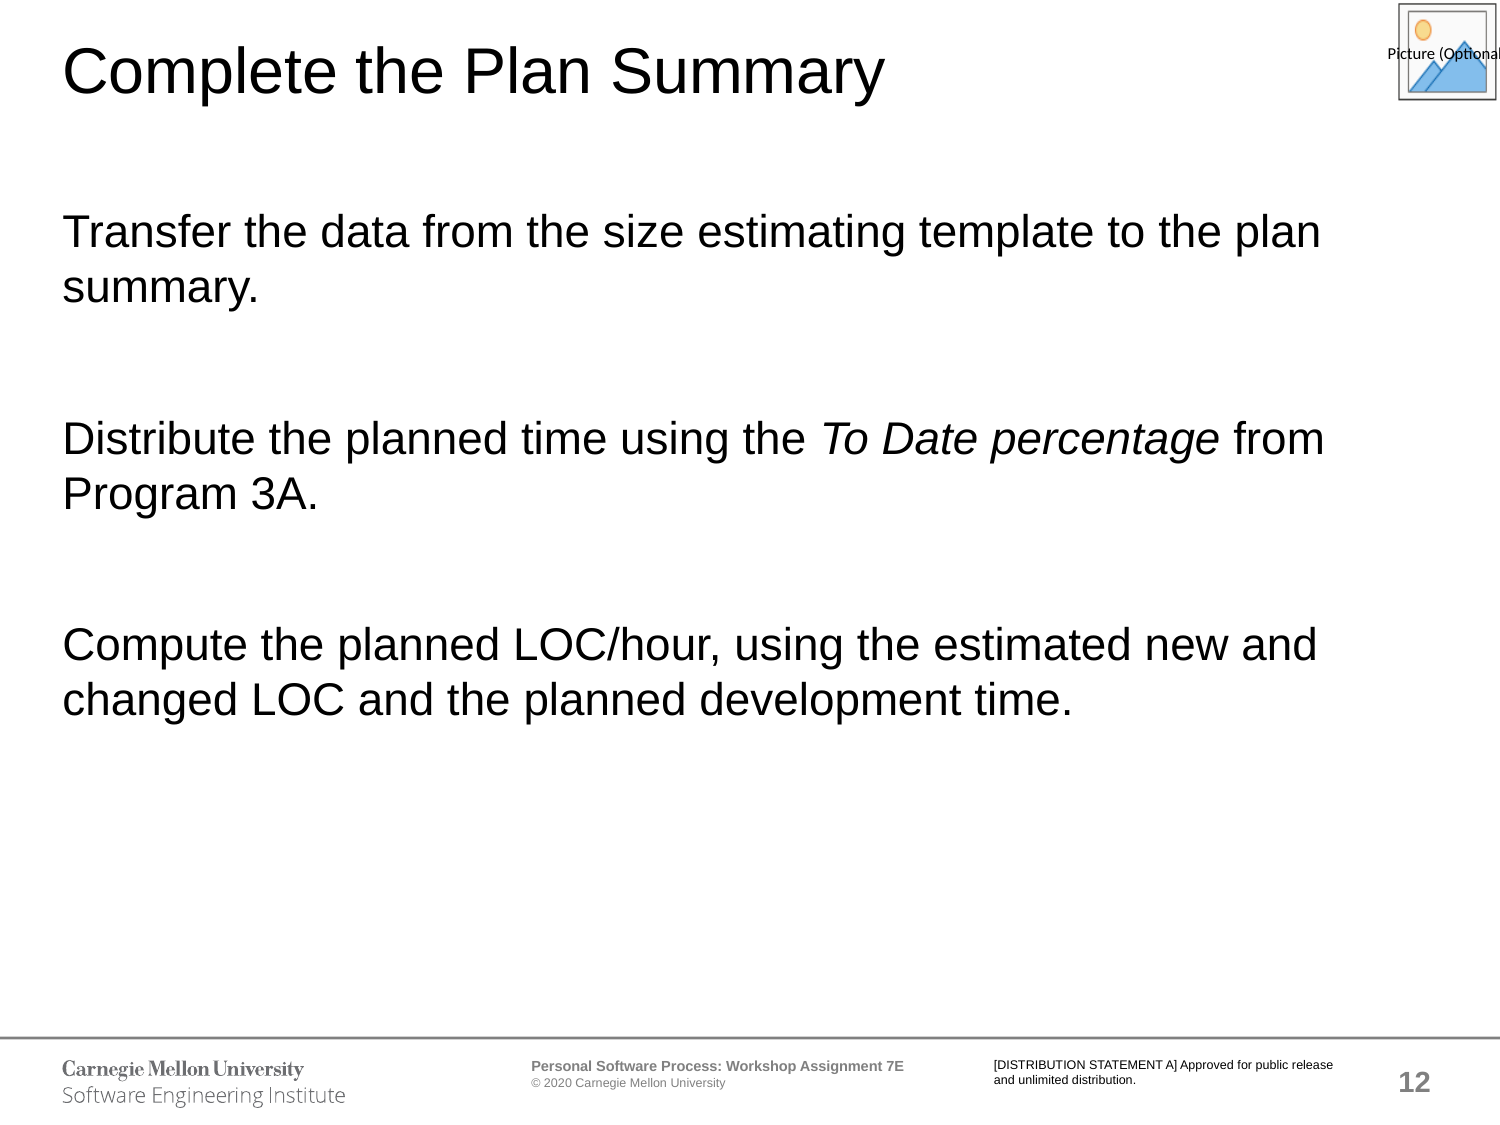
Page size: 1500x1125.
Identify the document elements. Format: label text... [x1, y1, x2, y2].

picture [1394, 0, 1500, 105]
title Complete the Plan Summary [62, 37, 1338, 182]
list Transfer the data from the size estimating template to the plan summary. Distribute the planned time using the To Date percentage from Program 3A. Compute the planned LOC/hour, using the estimated new and changed LOC and the planned development time. [62, 201, 1431, 1000]
